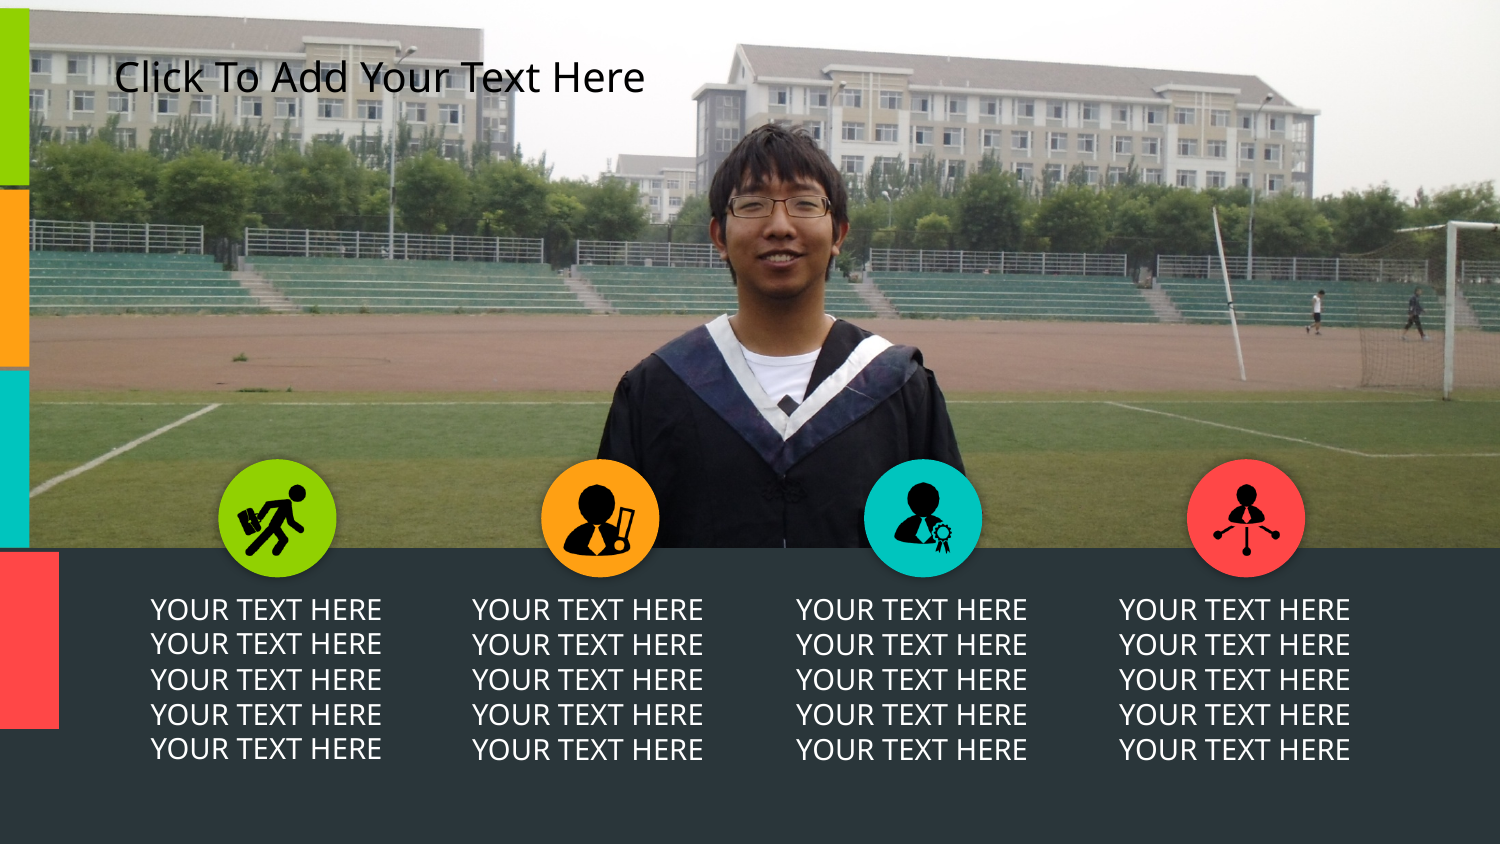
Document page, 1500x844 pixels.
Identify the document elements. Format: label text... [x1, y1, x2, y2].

text_box [1197, 556, 1295, 580]
text_box YOUR TEXT HERE YOUR TEXT HERE YOUR TEXT HERE YOUR TEXT HERE YOUR TEXT HERE [1104, 584, 1388, 774]
text_box YOUR TEXT HERE YOUR TEXT HERE YOUR TEXT HERE YOUR TEXT HERE YOUR TEXT HERE [457, 584, 741, 774]
text_box [0, 555, 61, 731]
text_box [552, 556, 649, 580]
picture [0, 0, 1500, 556]
text_box [875, 556, 972, 580]
text_box YOUR TEXT HERE YOUR TEXT HERE YOUR TEXT HERE YOUR TEXT HERE YOUR TEXT HERE [781, 584, 1065, 774]
text_box YOUR TEXT HERE YOUR TEXT HERE YOUR TEXT HERE YOUR TEXT HERE YOUR TEXT HERE [135, 583, 420, 773]
text_box [229, 556, 326, 580]
